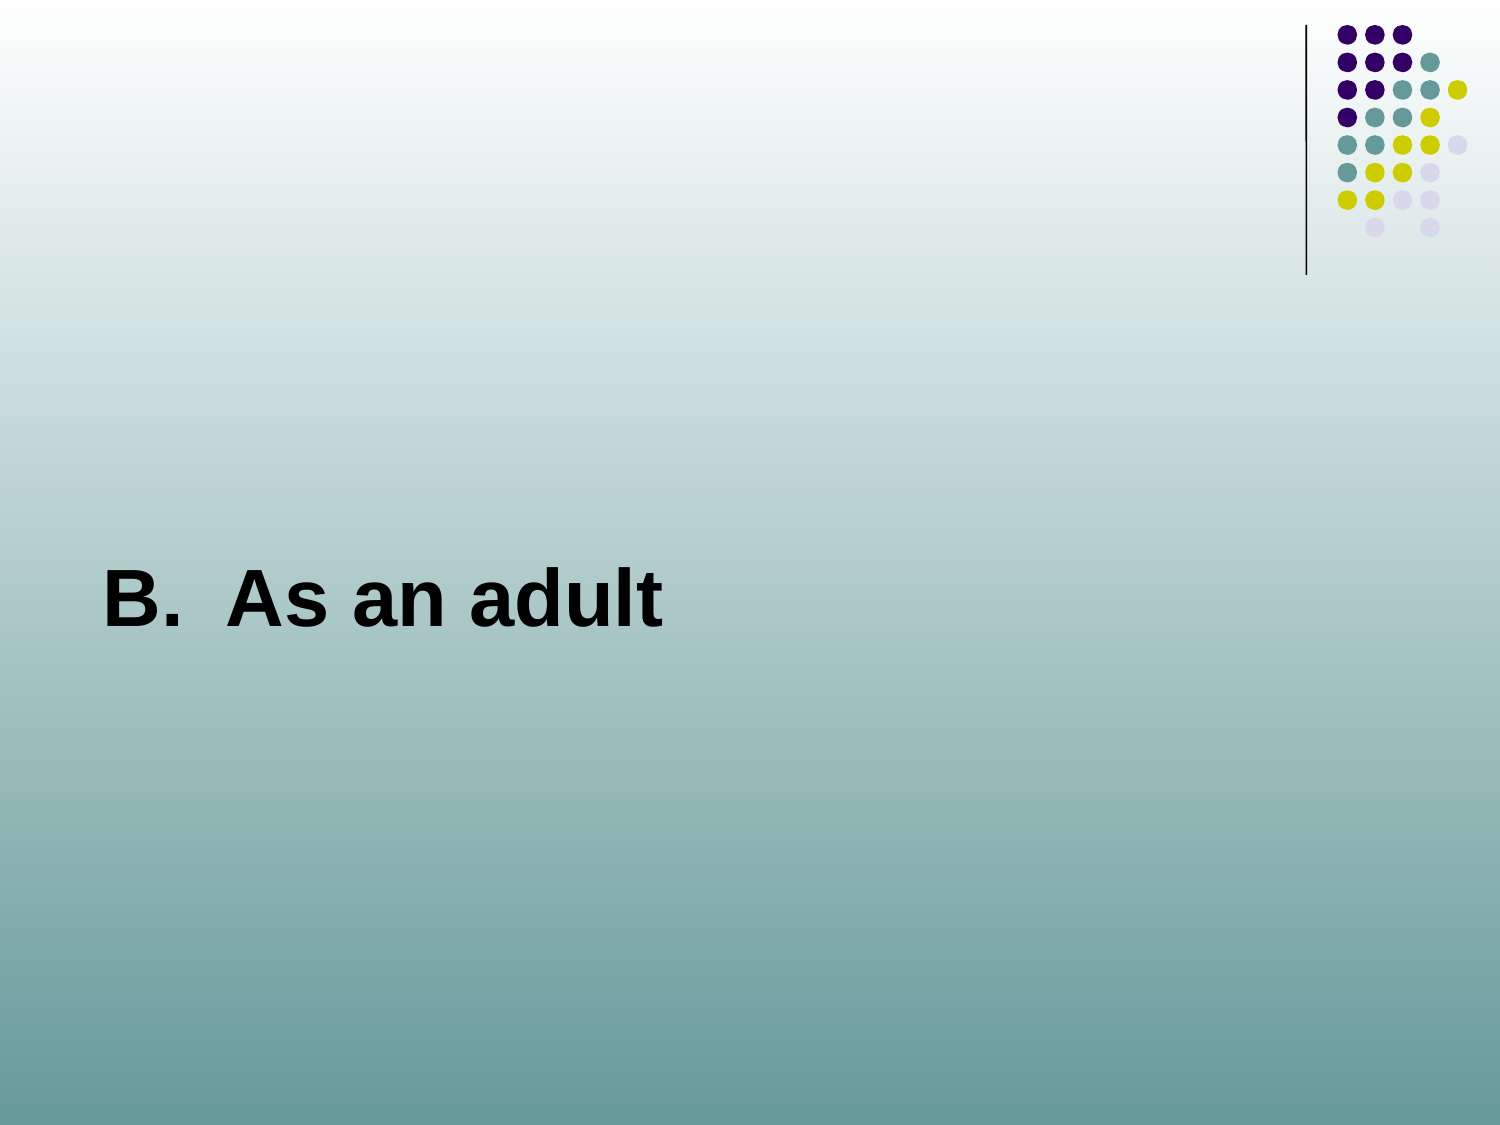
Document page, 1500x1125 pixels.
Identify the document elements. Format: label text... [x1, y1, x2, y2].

title B. As an adult [87, 437, 1325, 650]
